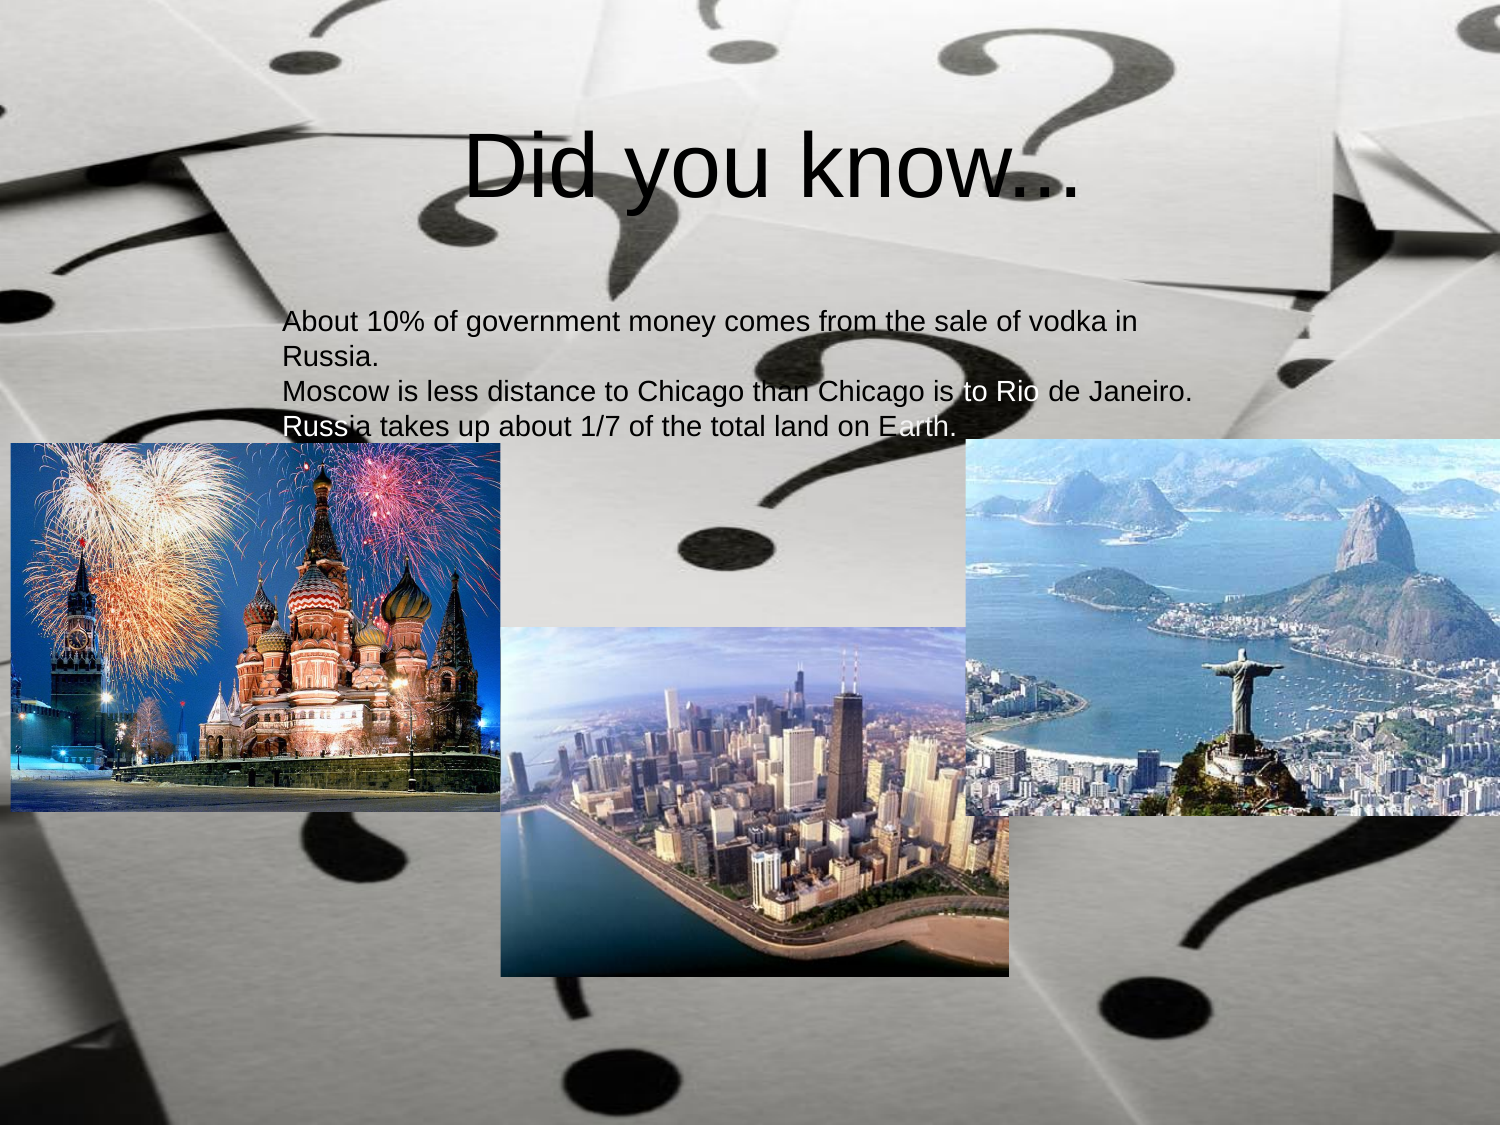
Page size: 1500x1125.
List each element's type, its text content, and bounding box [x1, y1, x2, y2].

text_box [500, 627, 1009, 977]
title Did you know... [98, 51, 1449, 270]
text_box [10, 443, 501, 812]
picture [501, 457, 965, 627]
text_box About 10% of government money comes from the sale of vodka in Russia. Moscow is less distance to Chicago than Chicago is to Rio de Janeiro. Russia takes up about 1/7 of the total land on Earth. [267, 287, 1236, 457]
picture [0, 0, 1500, 1125]
text_box [965, 439, 1500, 816]
